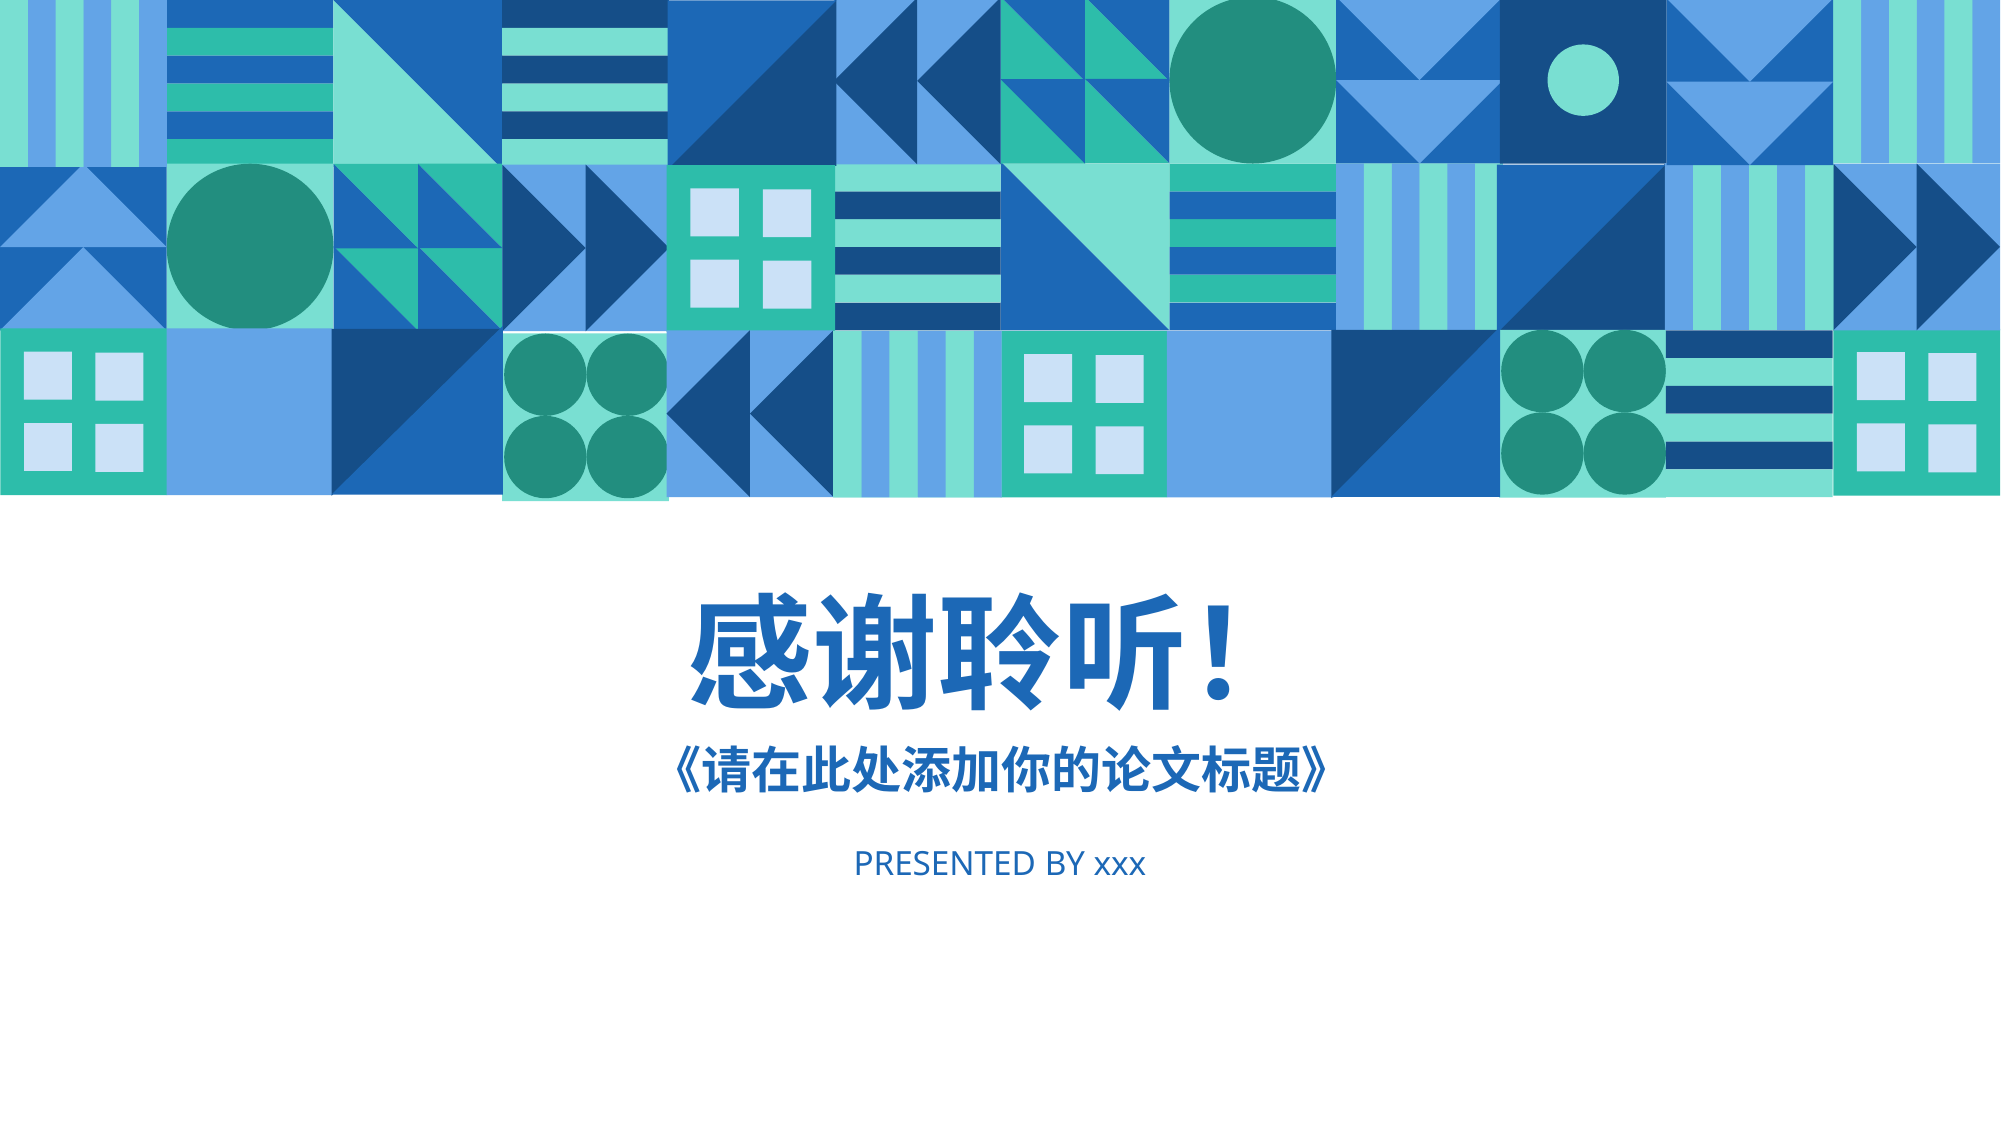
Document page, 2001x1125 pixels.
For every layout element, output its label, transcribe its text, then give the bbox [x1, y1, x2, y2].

list 《请在此处添加你的论文标题》 [417, 728, 1586, 818]
list PRESENTED BY xxx [416, 836, 1584, 893]
list 感谢聆听！ [416, 590, 1584, 729]
